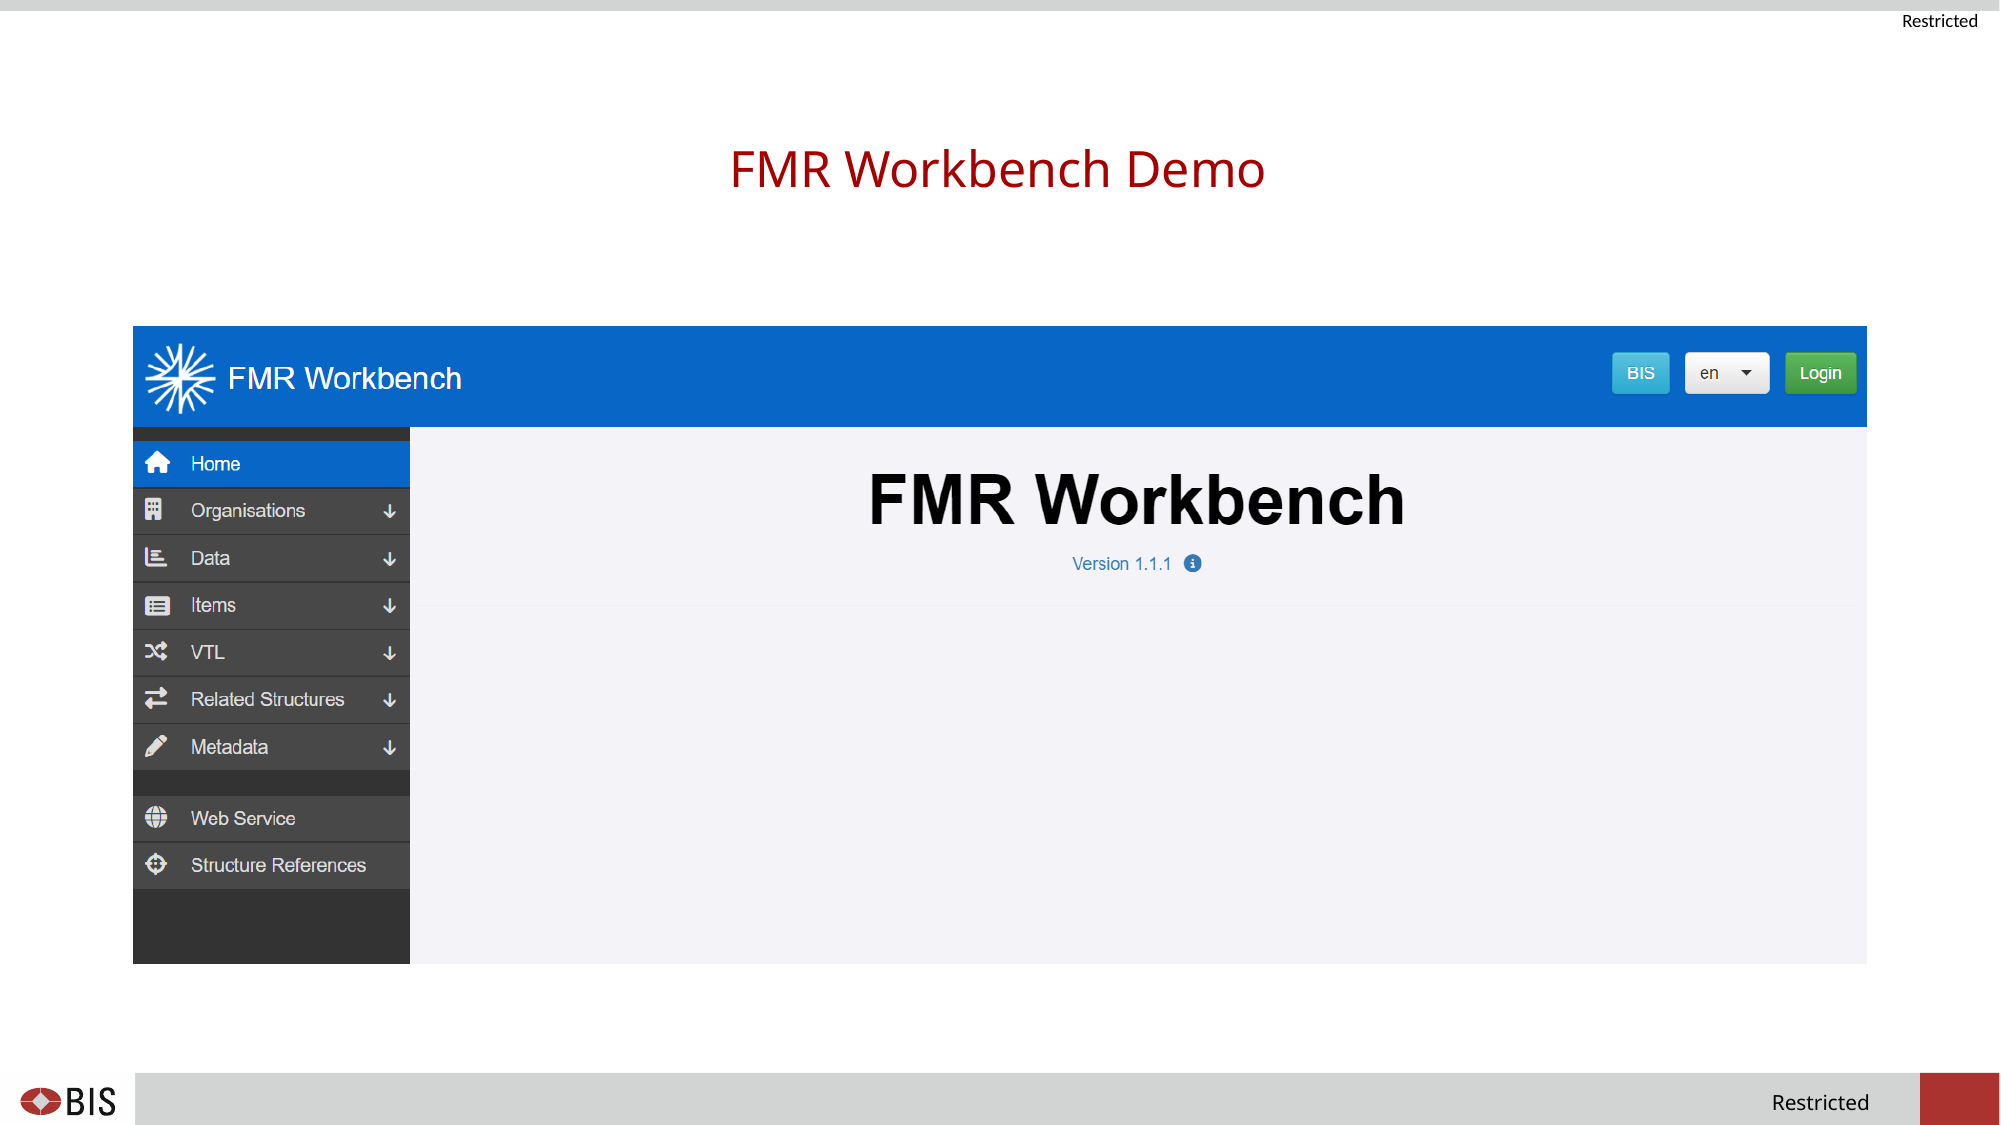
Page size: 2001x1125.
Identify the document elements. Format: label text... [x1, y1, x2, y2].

title FMR Workbench Demo [133, 137, 1863, 268]
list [133, 326, 1867, 964]
